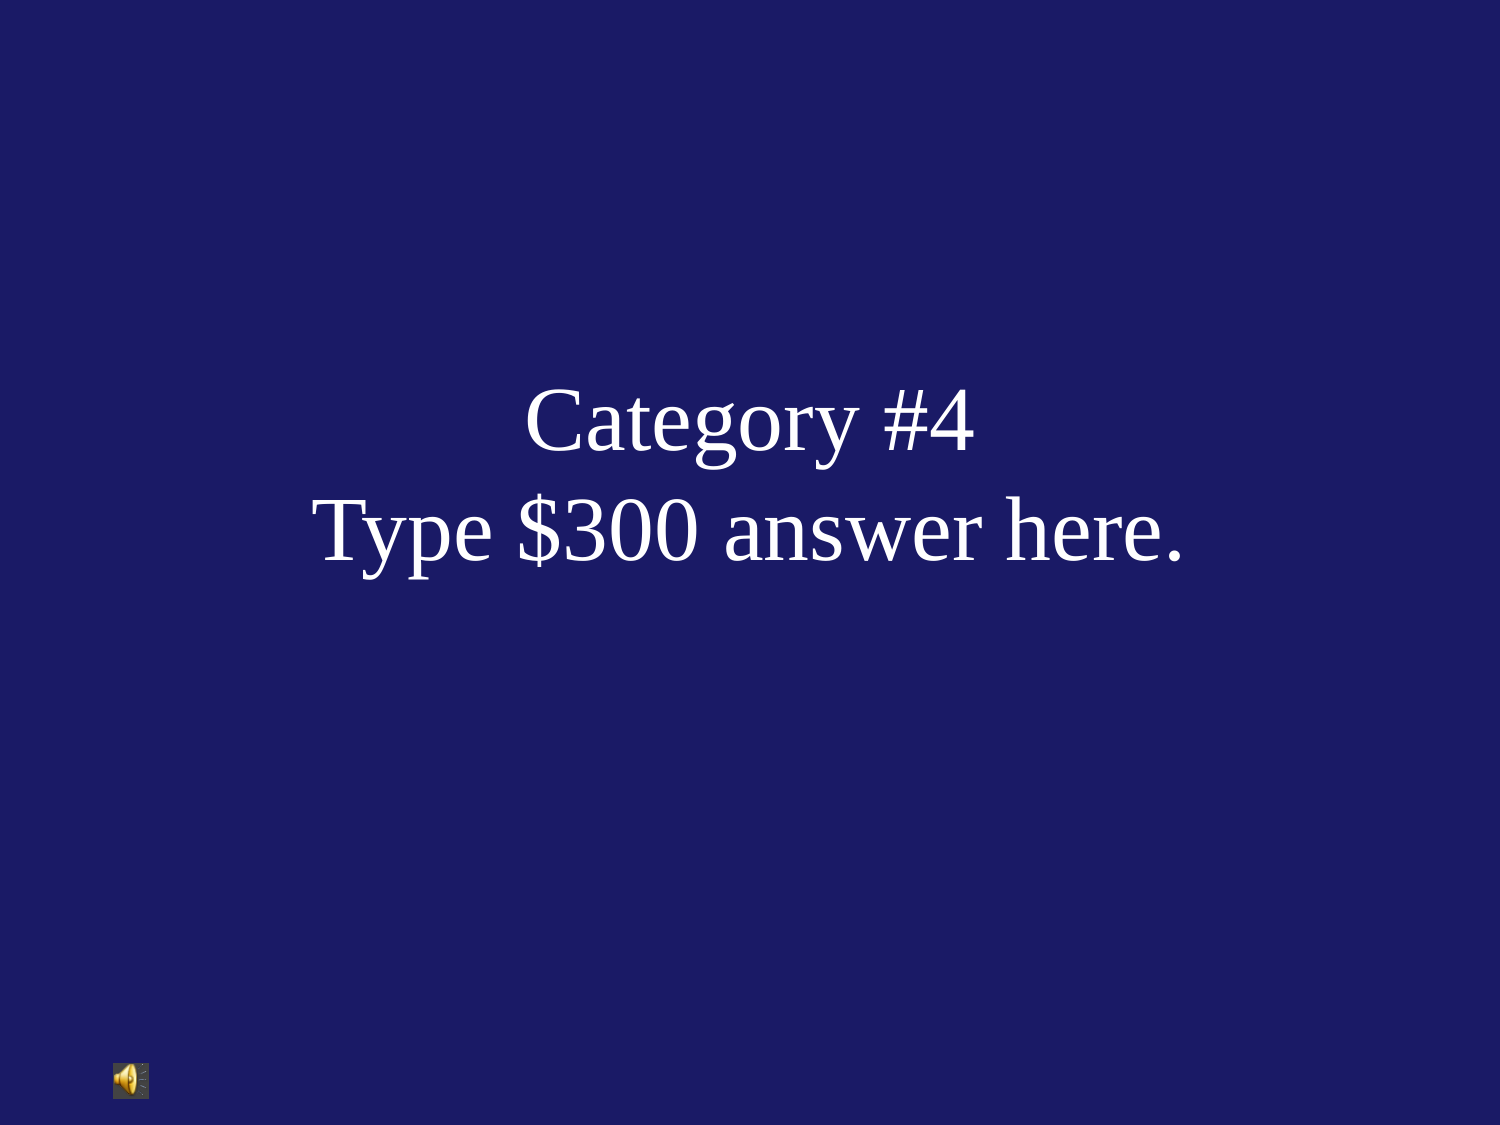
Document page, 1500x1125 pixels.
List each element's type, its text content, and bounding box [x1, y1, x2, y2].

title Category #4 Type $300 answer here. [112, 374, 1388, 563]
picture [112, 1062, 151, 1101]
